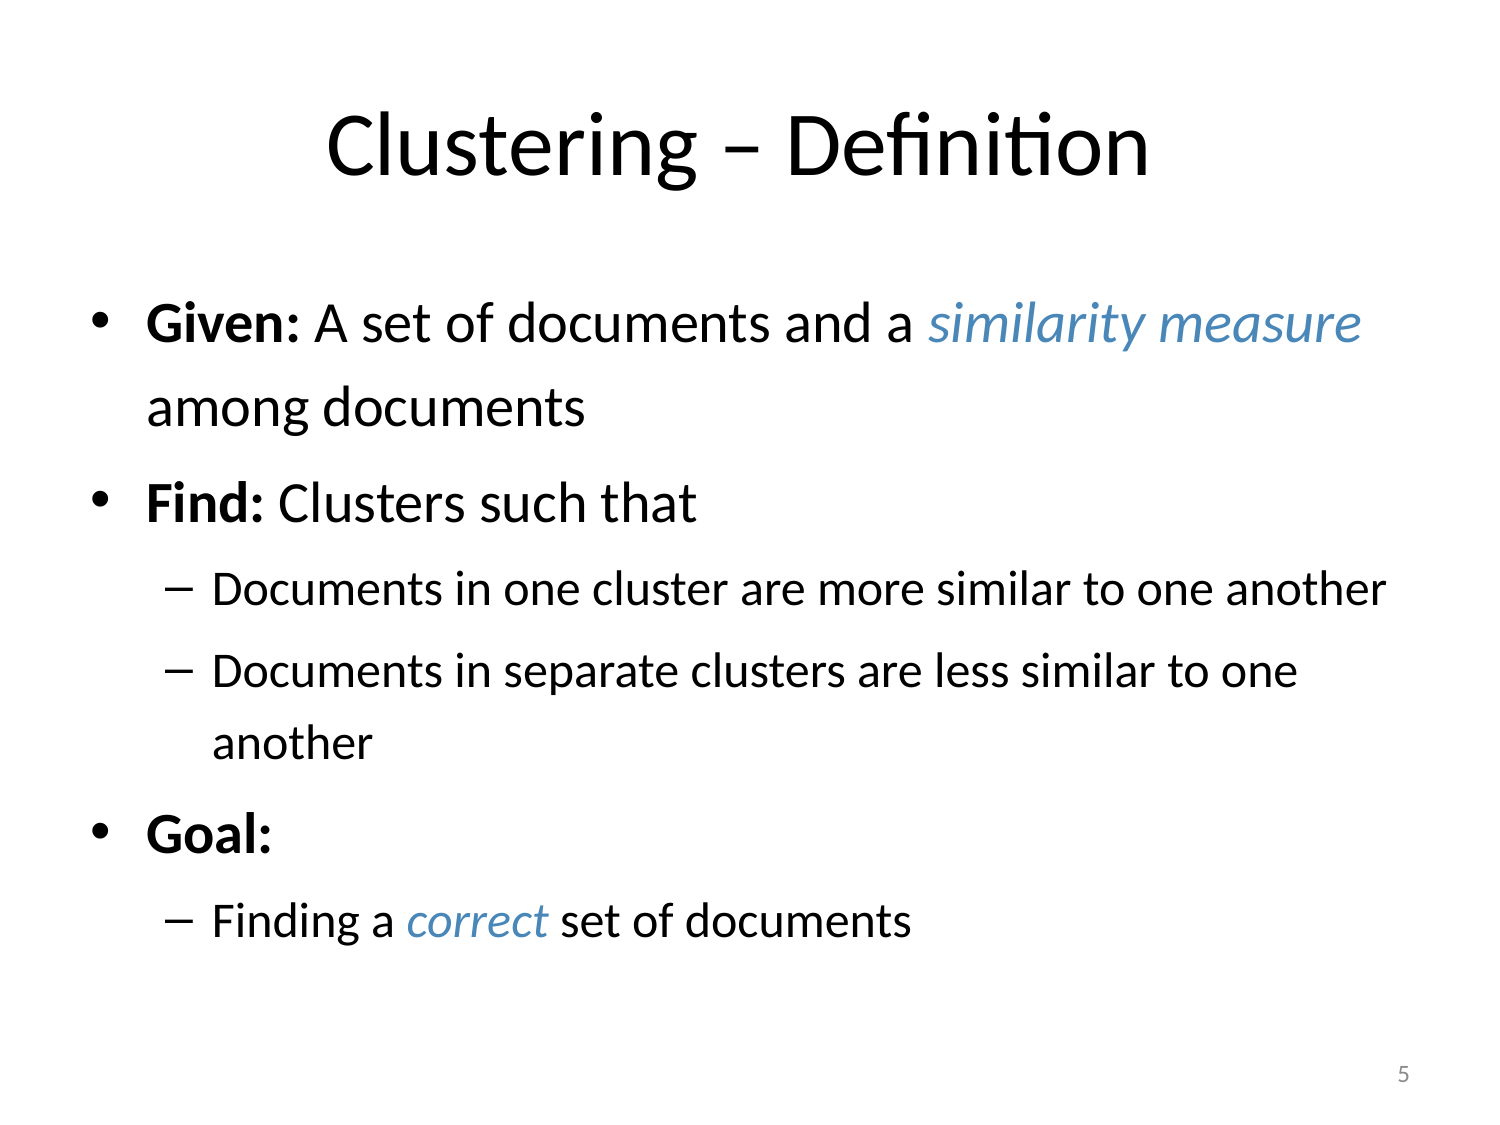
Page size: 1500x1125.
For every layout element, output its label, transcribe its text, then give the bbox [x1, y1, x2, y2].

slide_number 5 [1074, 1042, 1425, 1103]
list Given: A set of documents and a similarity measure among documents Find: Clusters such that Documents in one cluster are more similar to one another Documents in separate clusters are less similar to one another Goal: Finding a correct set of documents [75, 262, 1425, 1005]
title Clustering – Definition [75, 45, 1425, 233]
